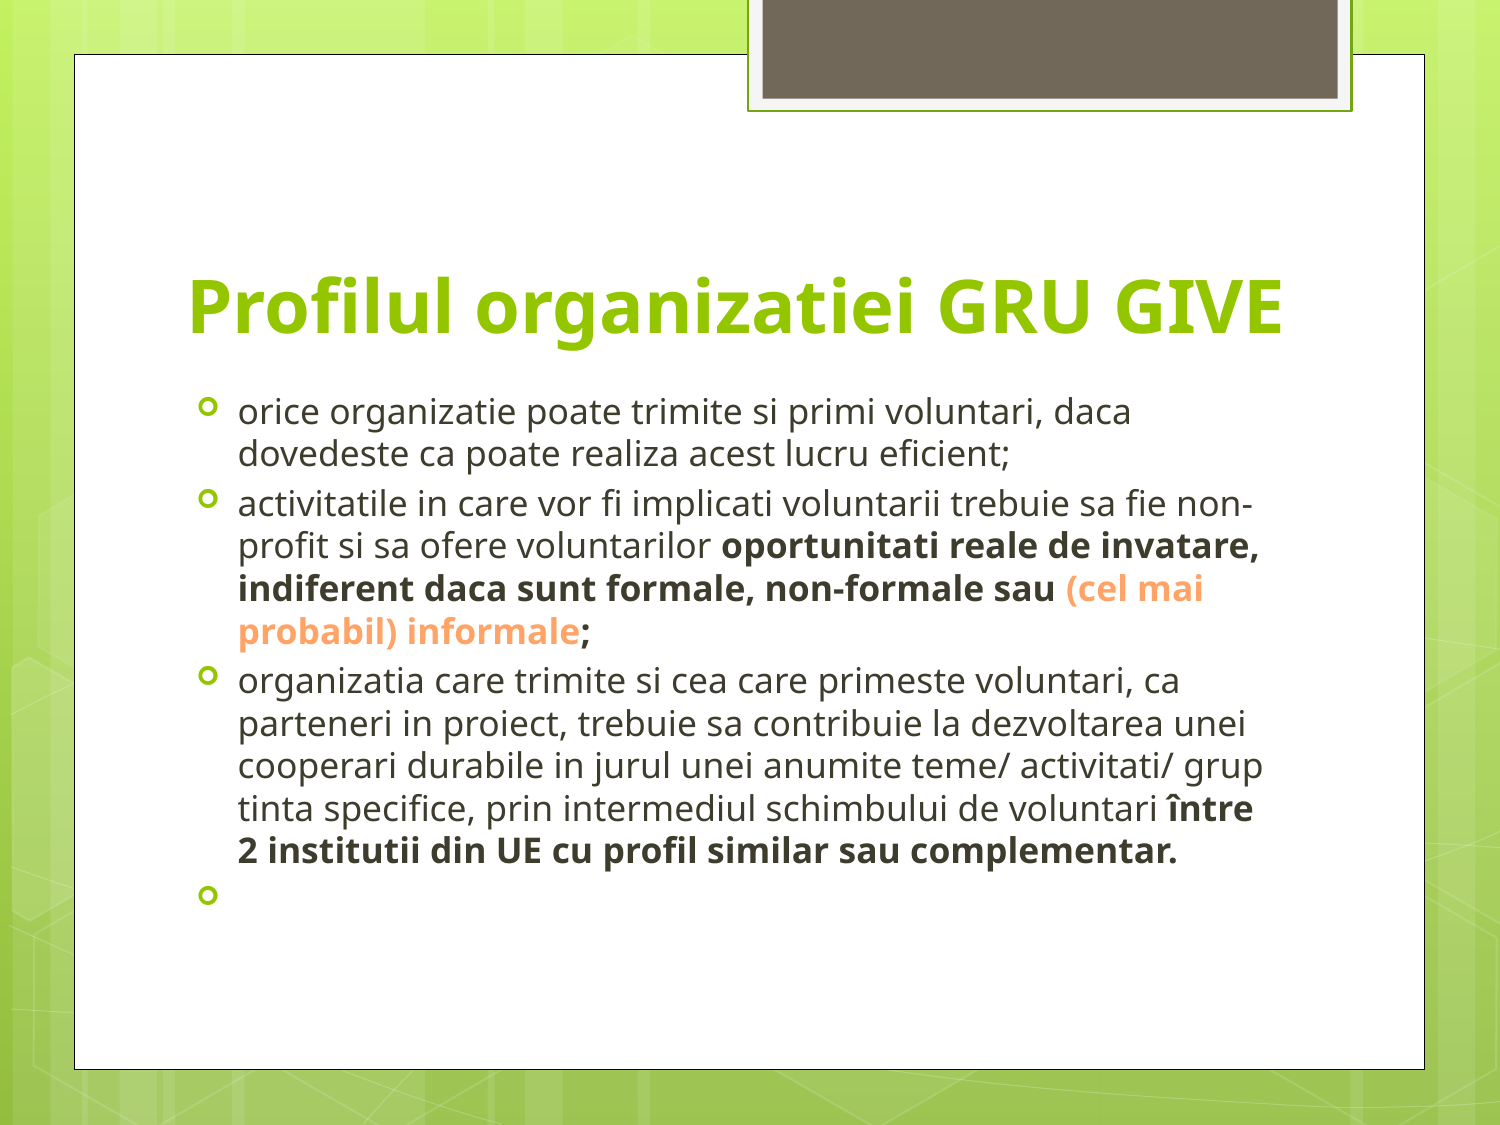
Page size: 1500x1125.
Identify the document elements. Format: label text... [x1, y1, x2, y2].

title Profilul organizatiei GRU GIVE [171, 168, 1324, 357]
list orice organizatie poate trimite si primi voluntari, daca dovedeste ca poate realiza acest lucru eficient; activitatile in care vor fi implicati voluntarii trebuie sa fie non-profit si sa ofere voluntarilor oportunitati reale de invatare, indiferent daca sunt formale, non-formale sau (cel mai probabil) informale; organizatia care trimite si cea care primeste voluntari, ca parteneri in proiect, trebuie sa contribuie la dezvoltarea unei cooperari durabile in jurul unei anumite teme/ activitati/ grup tinta specifice, prin intermediul schimbului de voluntari între 2 institutii din UE cu profil similar sau complementar. [171, 381, 1283, 957]
